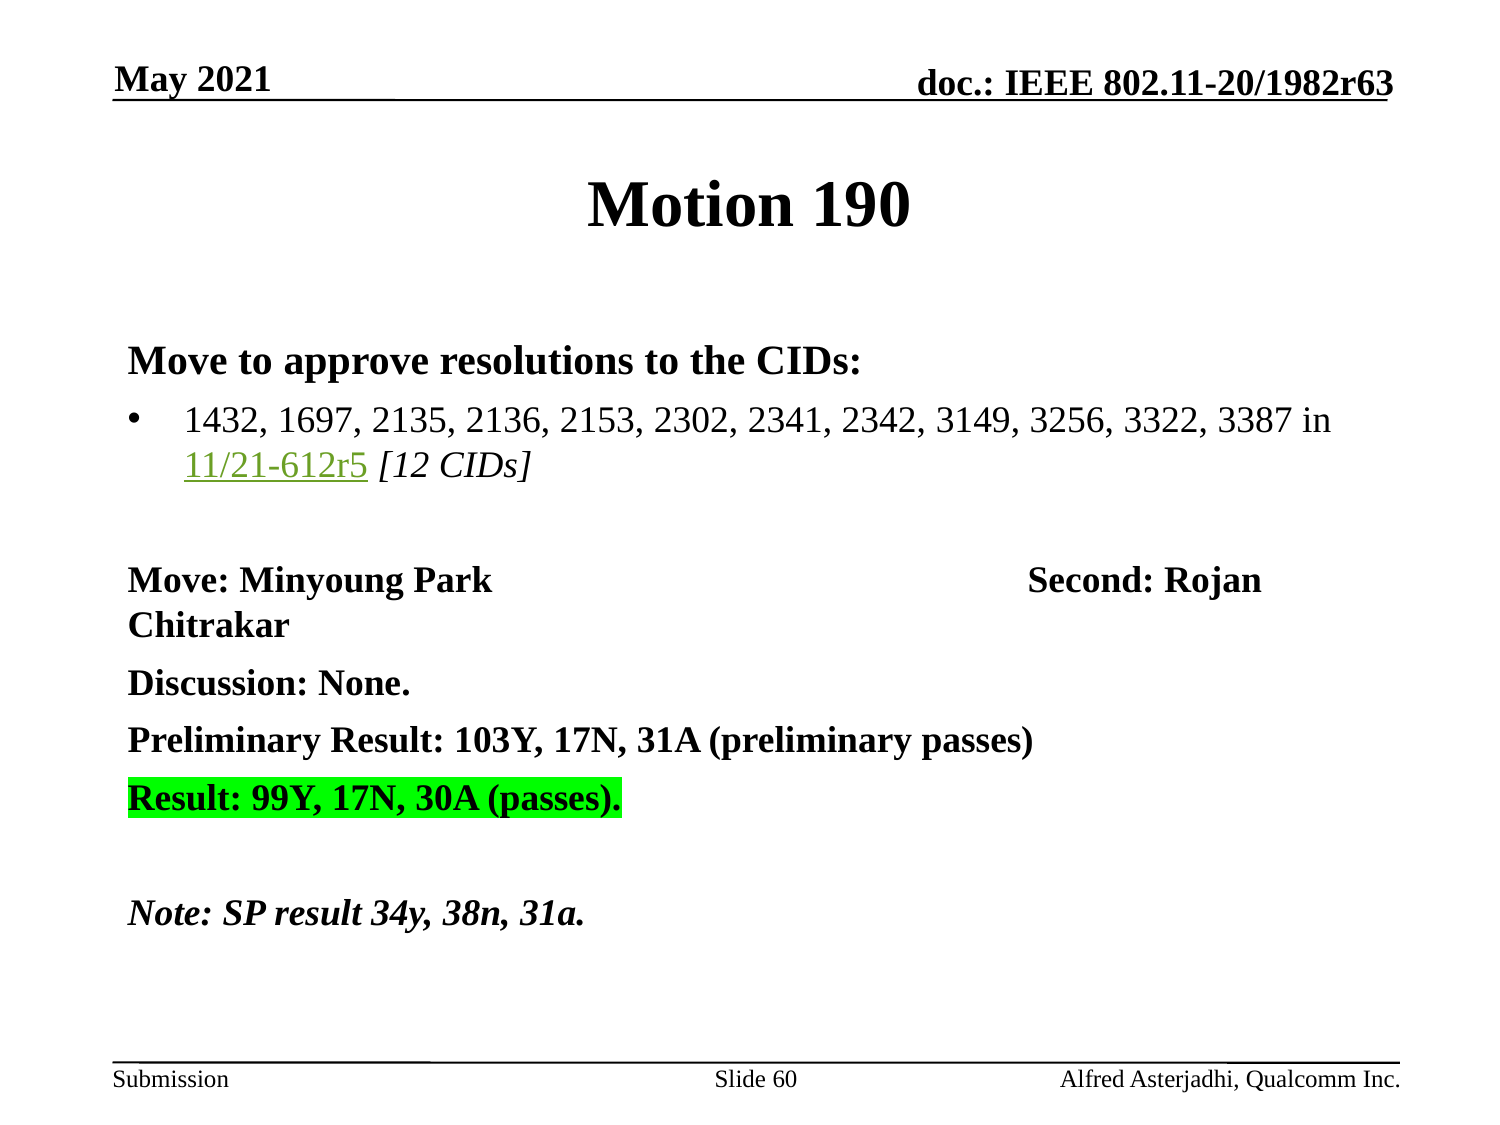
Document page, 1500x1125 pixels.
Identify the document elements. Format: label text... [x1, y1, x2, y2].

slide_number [114, 54, 423, 100]
list Move to approve resolutions to the CIDs: 1432, 1697, 2135, 2136, 2153, 2302, 2341, 2342, 3149, 3256, 3322, 3387 in 11/21-612r5 [12 CIDs] Move: Minyoung Park Second: Rojan Chitrakar Discussion: None. Preliminary Result: 103Y, 17N, 31A (preliminary passes) Result: 99Y, 17N, 30A (passes). Note: SP result 34y, 38n, 31a. [112, 324, 1388, 1000]
footer Alfred Asterjadhi, Qualcomm Inc. [878, 1061, 1402, 1093]
title Motion 190 [112, 112, 1388, 288]
slide_number Slide 60 [712, 1061, 800, 1123]
